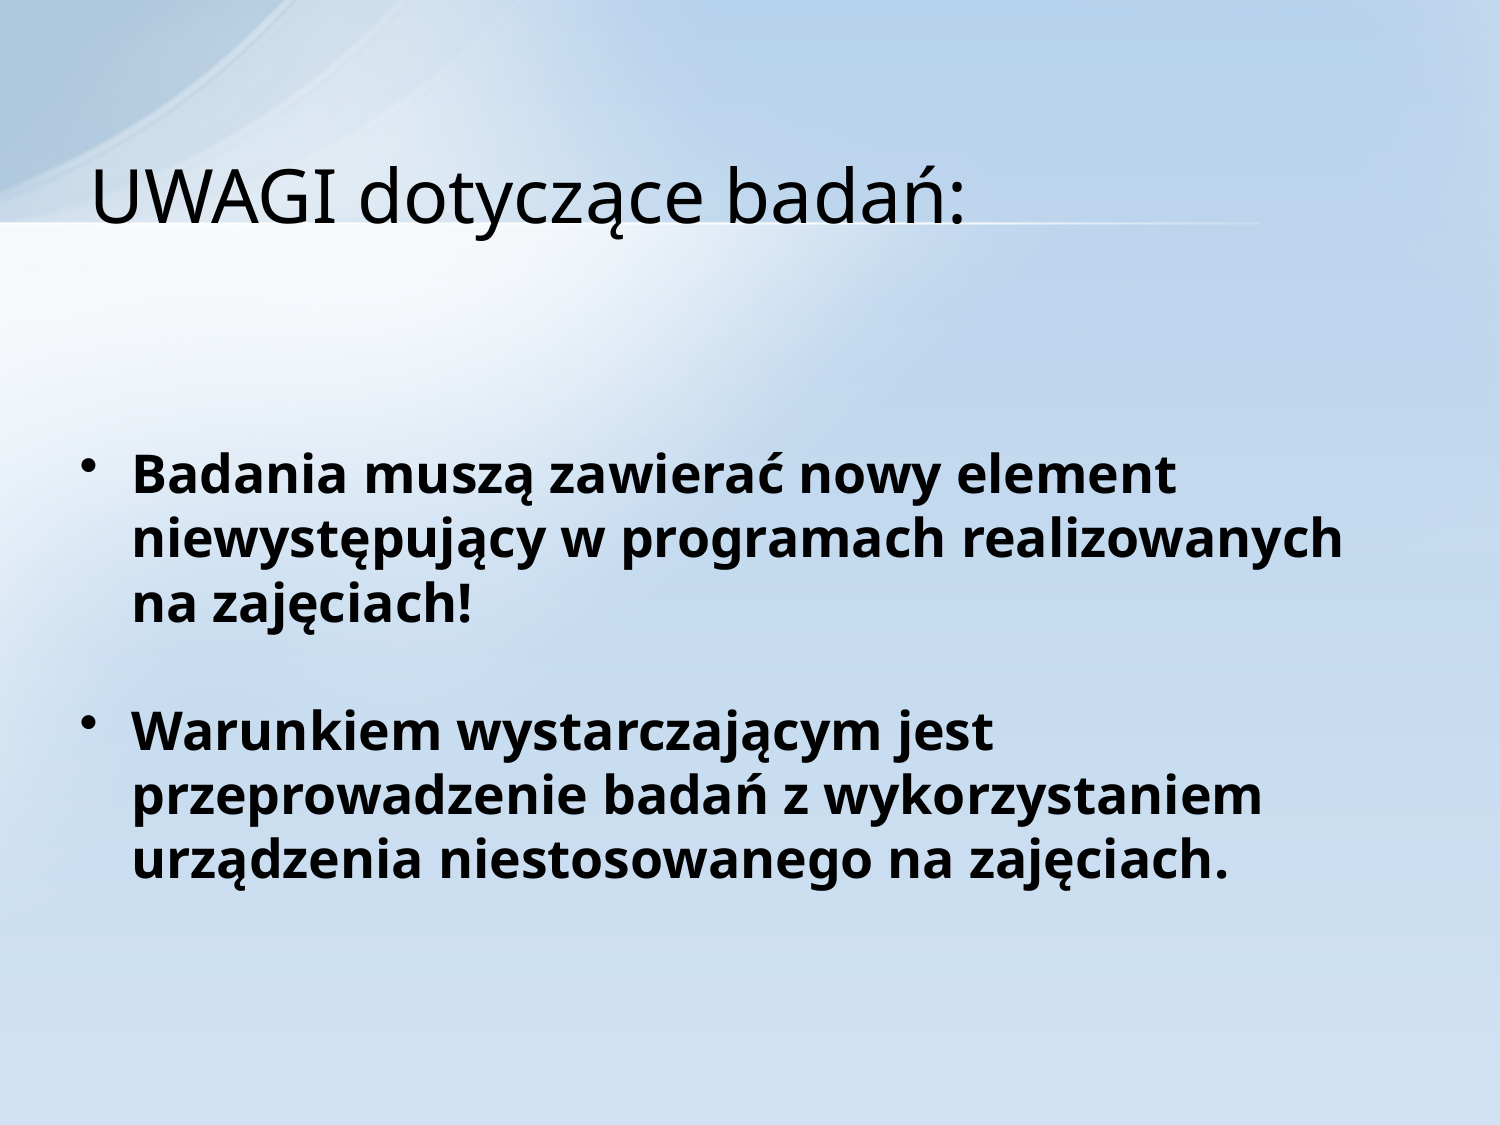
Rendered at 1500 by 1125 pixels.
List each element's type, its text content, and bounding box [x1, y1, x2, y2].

title UWAGI dotyczące badań: [75, 58, 1425, 247]
list Badania muszą zawierać nowy element niewystępujący w programach realizowanych na zajęciach! Warunkiem wystarczającym jest przeprowadzenie badań z wykorzystaniem urządzenia niestosowanego na zajęciach. [64, 432, 1415, 898]
picture [0, 0, 1500, 1125]
